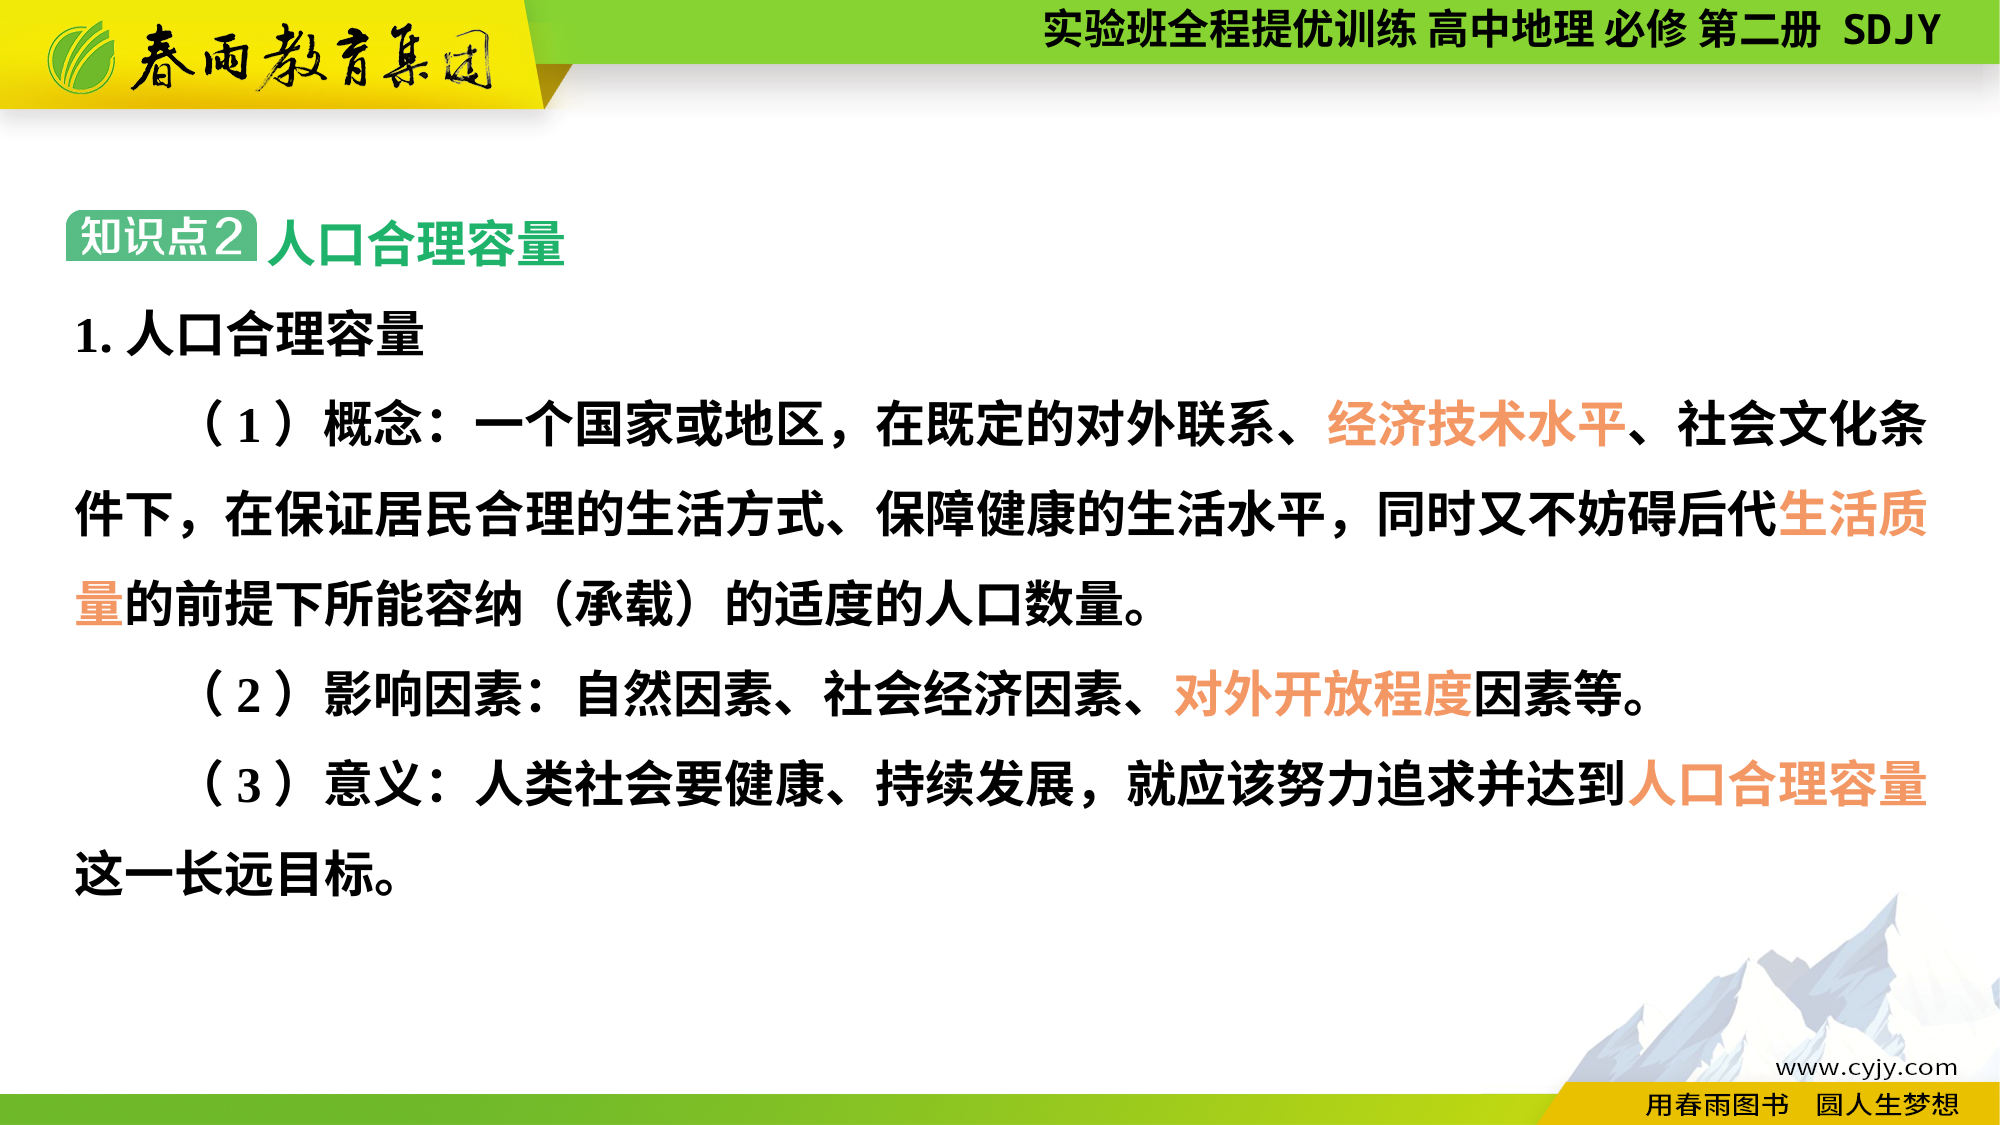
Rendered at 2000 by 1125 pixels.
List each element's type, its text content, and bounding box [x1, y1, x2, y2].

picture [0, 0, 2000, 1125]
list 人口合理容量 1.人口合理容量 （1）概念：一个国家或地区，在既定的对外联系、经济技术水平、社会文化条件下，在保证居民合理的生活方式、保障健康的生活水平，同时又不妨碍后代生活质量的前提下所能容纳（承载）的适度的人口数量。 （2）影响因素：自然因素、社会经济因素、对外开放程度因素等。 （3）意义：人类社会要健康、持续发展，就应该努力追求并达到人口合理容量这一长远目标。 [59, 174, 1944, 917]
